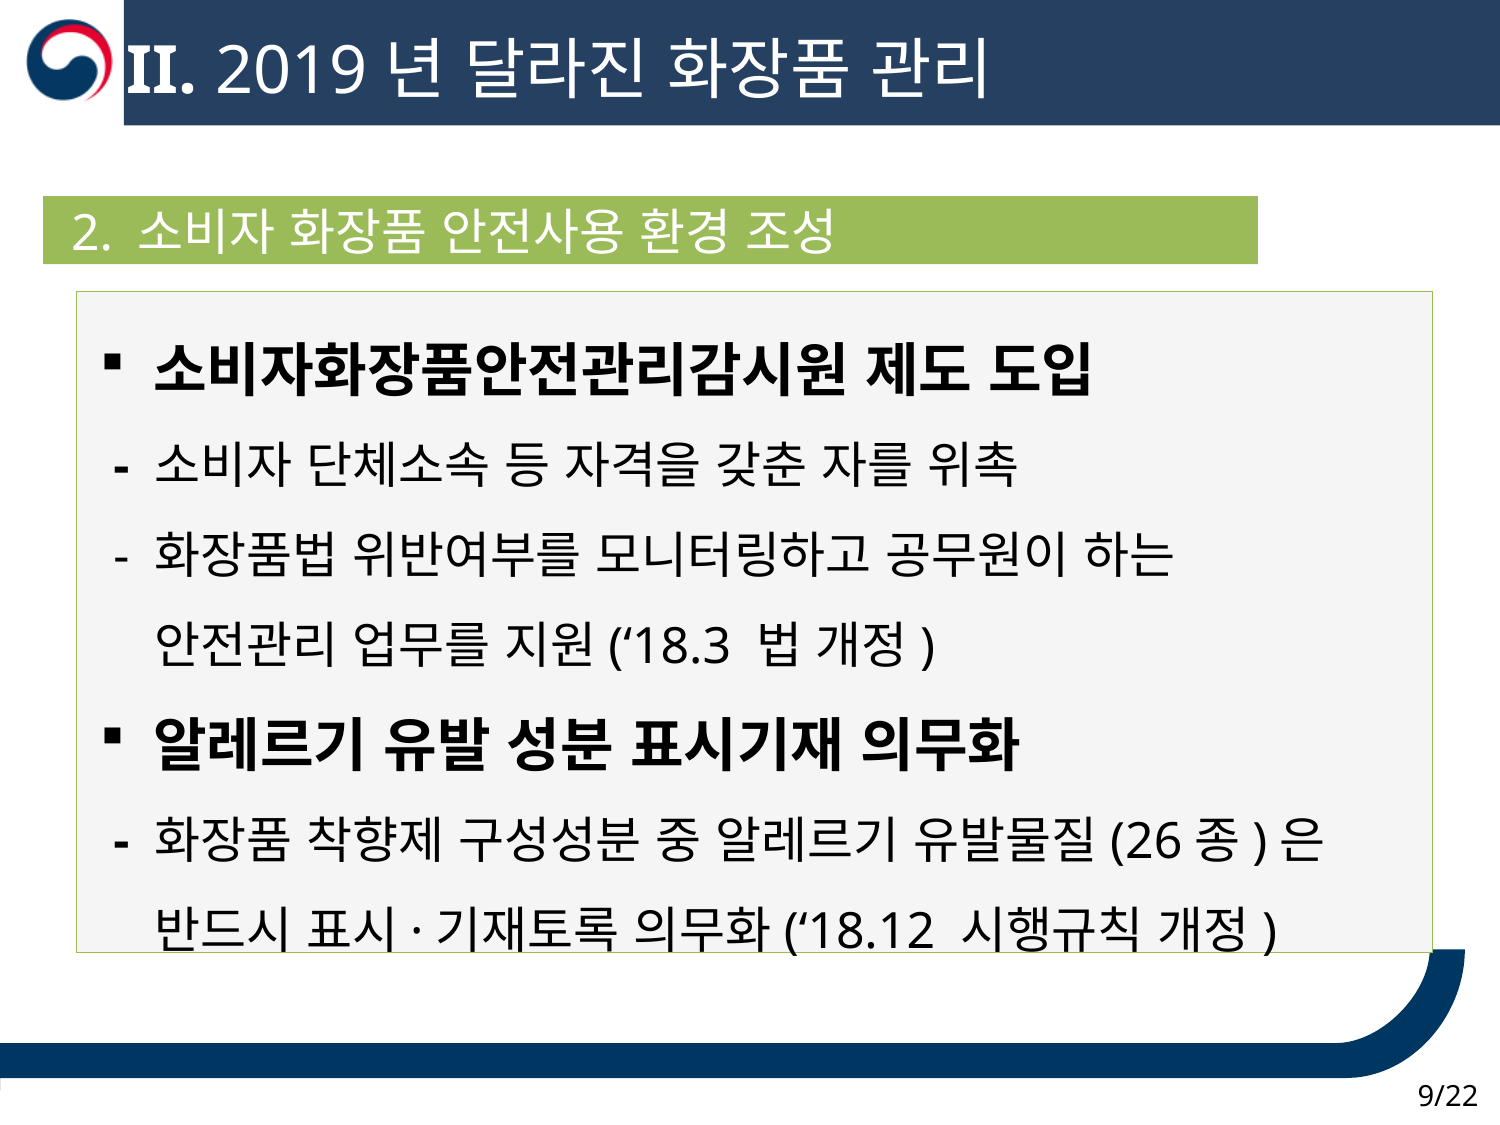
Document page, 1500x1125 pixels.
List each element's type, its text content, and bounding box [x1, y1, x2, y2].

text_box 9/22 [1387, 1070, 1500, 1121]
text_box 소비자화장품안전관리감시원 제도 도입 - 소비자 단체소속 등 자격을 갖춘 자를 위촉 - 화장품법 위반여부를 모니터링하고 공무원이 하는 안전관리 업무를 지원(‘18.3 법 개정) 알레르기 유발 성분 표시기재 의무화 - 화장품 착향제 구성성분 중 알레르기 유발물질(26종)은 반드시 표시·기재토록 의무화(‘18.12 시행규칙 개정) [76, 290, 1433, 953]
picture [26, 19, 112, 102]
text_box 2. 소비자 화장품 안전사용 환경 조성 [43, 196, 1258, 265]
text_box II. 2019년 달라진 화장품 관리 [112, 19, 1382, 122]
